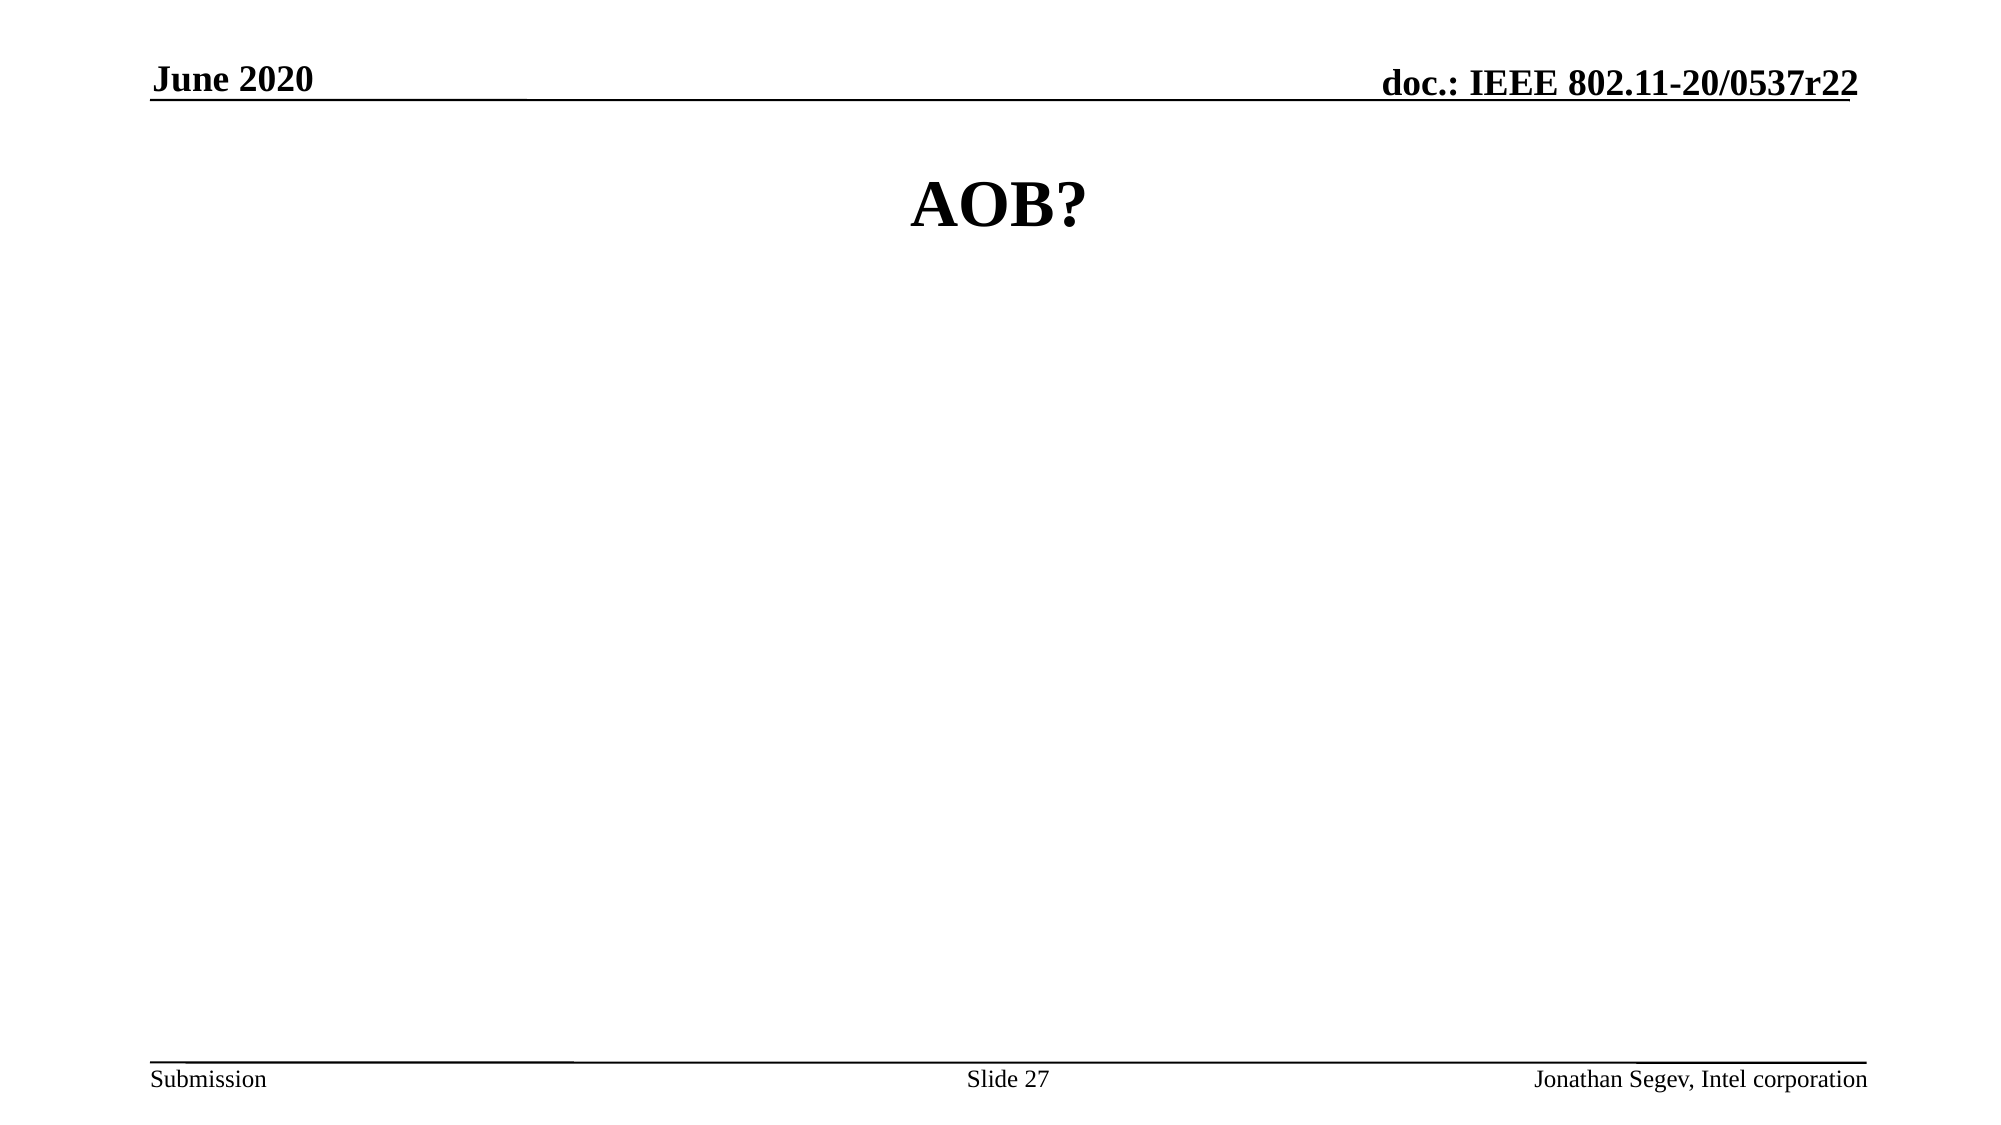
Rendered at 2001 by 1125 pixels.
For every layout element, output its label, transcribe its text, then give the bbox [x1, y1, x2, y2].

slide_number Slide 27 [950, 1061, 1067, 1123]
title AOB? [149, 112, 1850, 288]
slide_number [152, 54, 563, 100]
footer Jonathan Segev, Intel corporation [1171, 1061, 1869, 1093]
